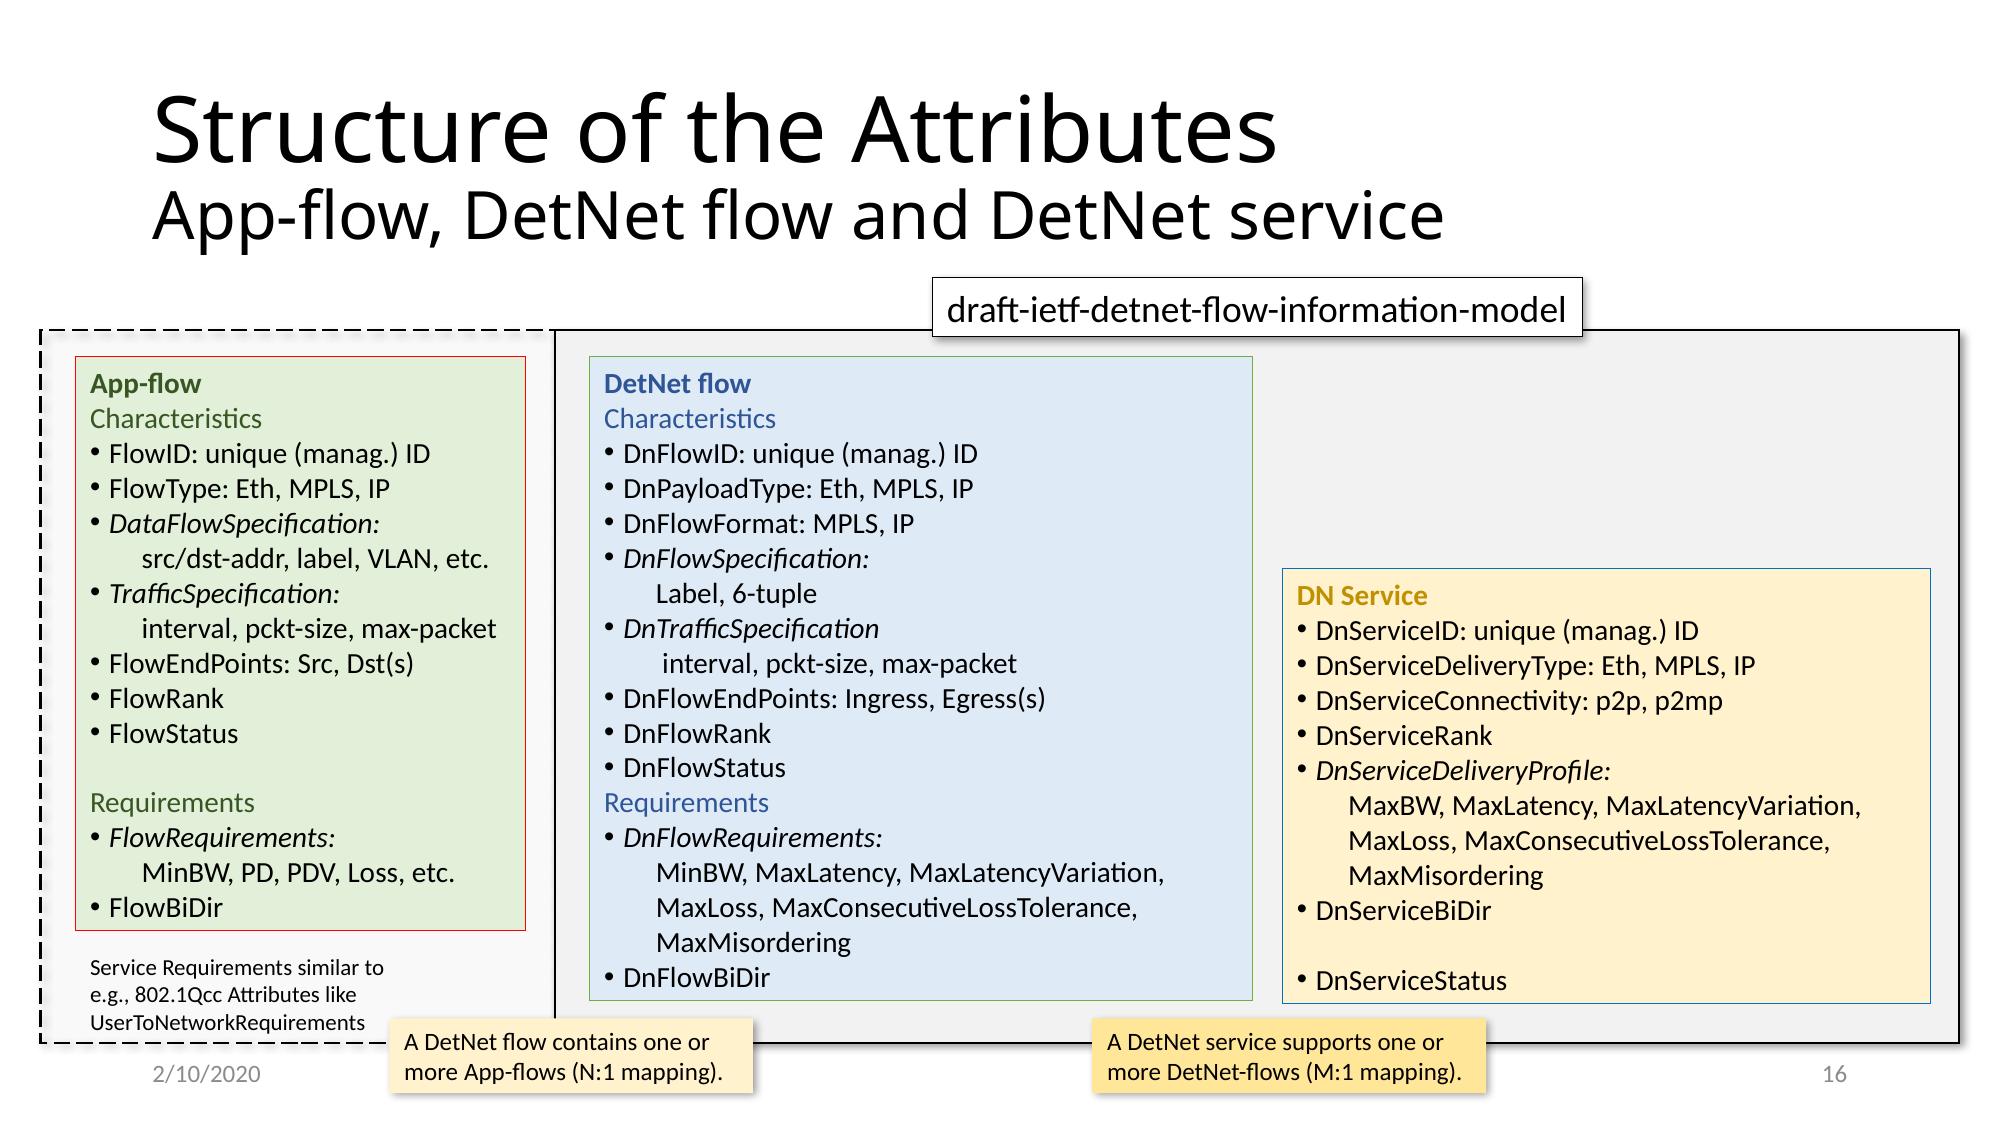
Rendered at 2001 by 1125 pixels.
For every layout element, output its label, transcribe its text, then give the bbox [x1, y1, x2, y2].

text_box draft-ietf-detnet-flow-information-model [932, 277, 1583, 337]
title Structure of the Attributes App-flow, DetNet flow and DetNet service [137, 59, 1863, 278]
text_box A DetNet service supports one or more DetNet-flows (M:1 mapping). [1092, 1018, 1487, 1094]
text_box Service Requirements similar to e.g., 802.1Qcc Attributes like UserToNetworkRequirements [75, 944, 403, 1043]
text_box DN Service DnServiceID: unique (manag.) ID DnServiceDeliveryType: Eth, MPLS, IP DnServiceConnectivity: p2p, p2mp DnServiceRank DnServiceDeliveryProfile: MaxBW, MaxLatency, MaxLatencyVariation, MaxLoss, MaxConsecutiveLossTolerance, MaxMisordering DnServiceBiDir DnServiceStatus [1282, 568, 1931, 1004]
text_box [39, 329, 554, 1044]
text_box [554, 329, 1960, 1044]
text_box App-flow Characteristics FlowID: unique (manag.) ID FlowType: Eth, MPLS, IP DataFlowSpecification: src/dst-addr, label, VLAN, etc. TrafficSpecification: interval, pckt-size, max-packet FlowEndPoints: Src, Dst(s) FlowRank FlowStatus Requirements FlowRequirements: MinBW, PD, PDV, Loss, etc. FlowBiDir [75, 356, 526, 931]
text_box DetNet flow Characteristics DnFlowID: unique (manag.) ID DnPayloadType: Eth, MPLS, IP DnFlowFormat: MPLS, IP DnFlowSpecification: Label, 6-tuple DnTrafficSpecification interval, pckt-size, max-packet DnFlowEndPoints: Ingress, Egress(s) DnFlowRank DnFlowStatus Requirements DnFlowRequirements: MinBW, MaxLatency, MaxLatencyVariation, MaxLoss, MaxConsecutiveLossTolerance, MaxMisordering DnFlowBiDir [589, 356, 1253, 1001]
text_box A DetNet flow contains one or more App-flows (N:1 mapping). [389, 1018, 753, 1094]
slide_number 16 [1482, 1042, 1863, 1103]
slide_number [137, 1043, 403, 1103]
